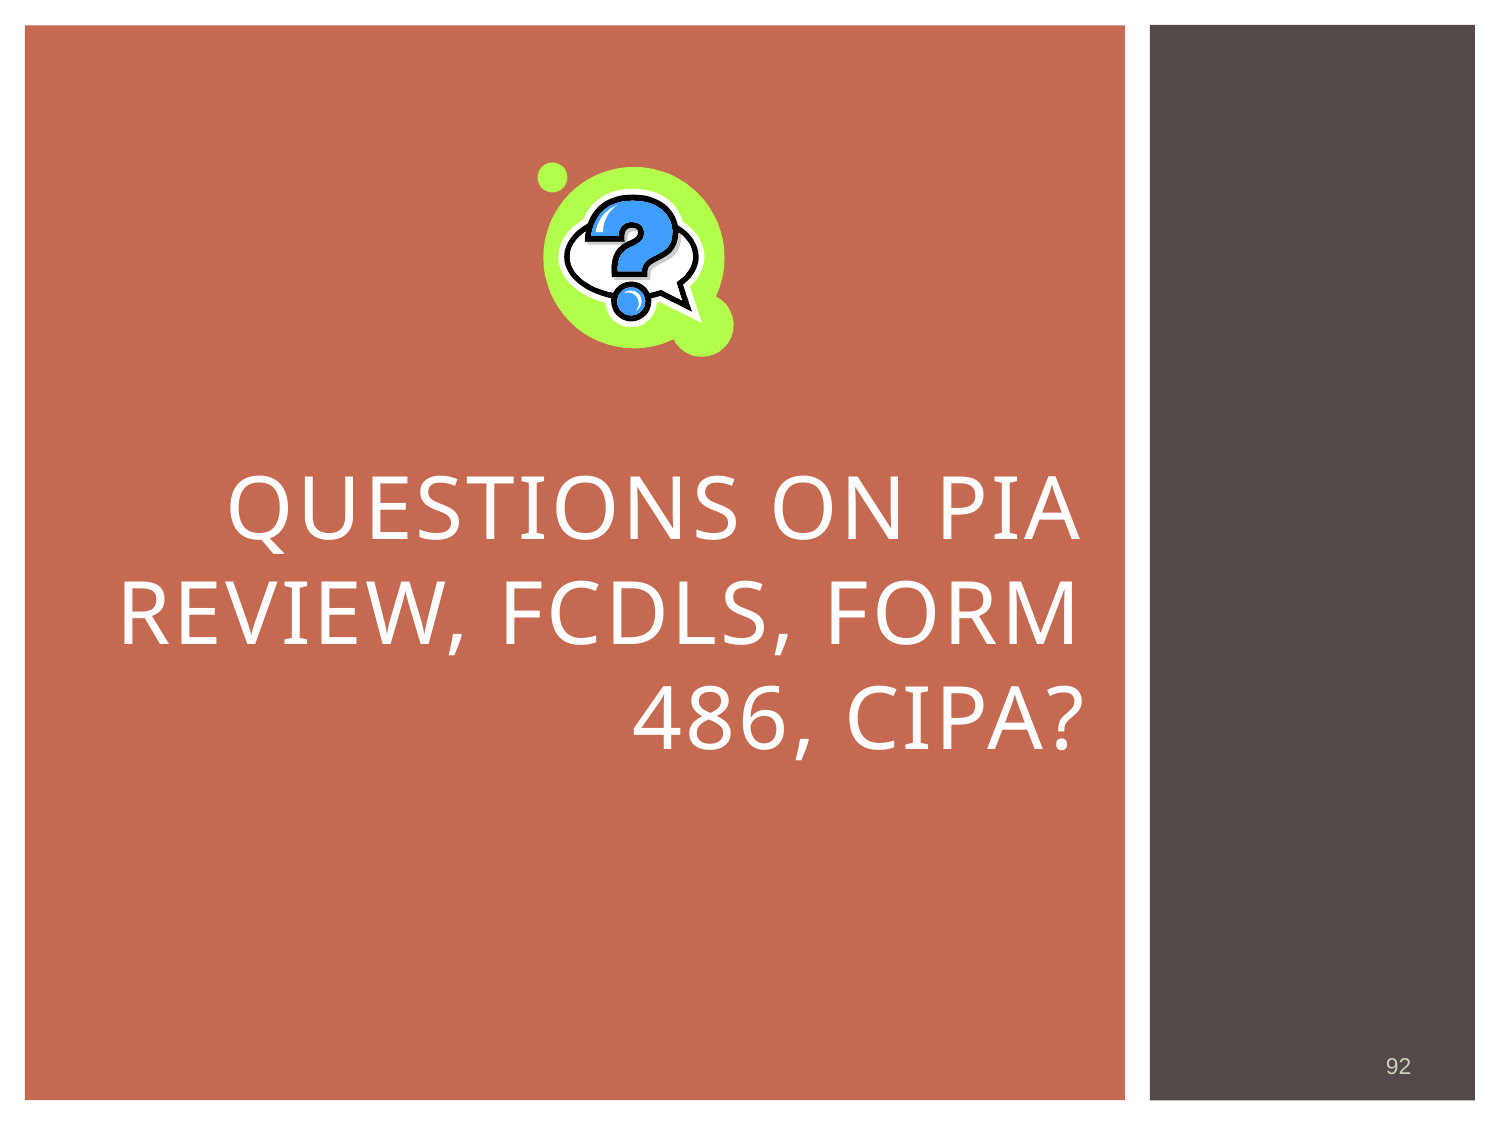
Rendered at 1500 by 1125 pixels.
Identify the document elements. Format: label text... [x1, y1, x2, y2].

slide_number 92 [1349, 1041, 1448, 1089]
title Questions on pia review, fcdls, form 486, cipa? [62, 474, 1100, 745]
picture [537, 162, 734, 358]
